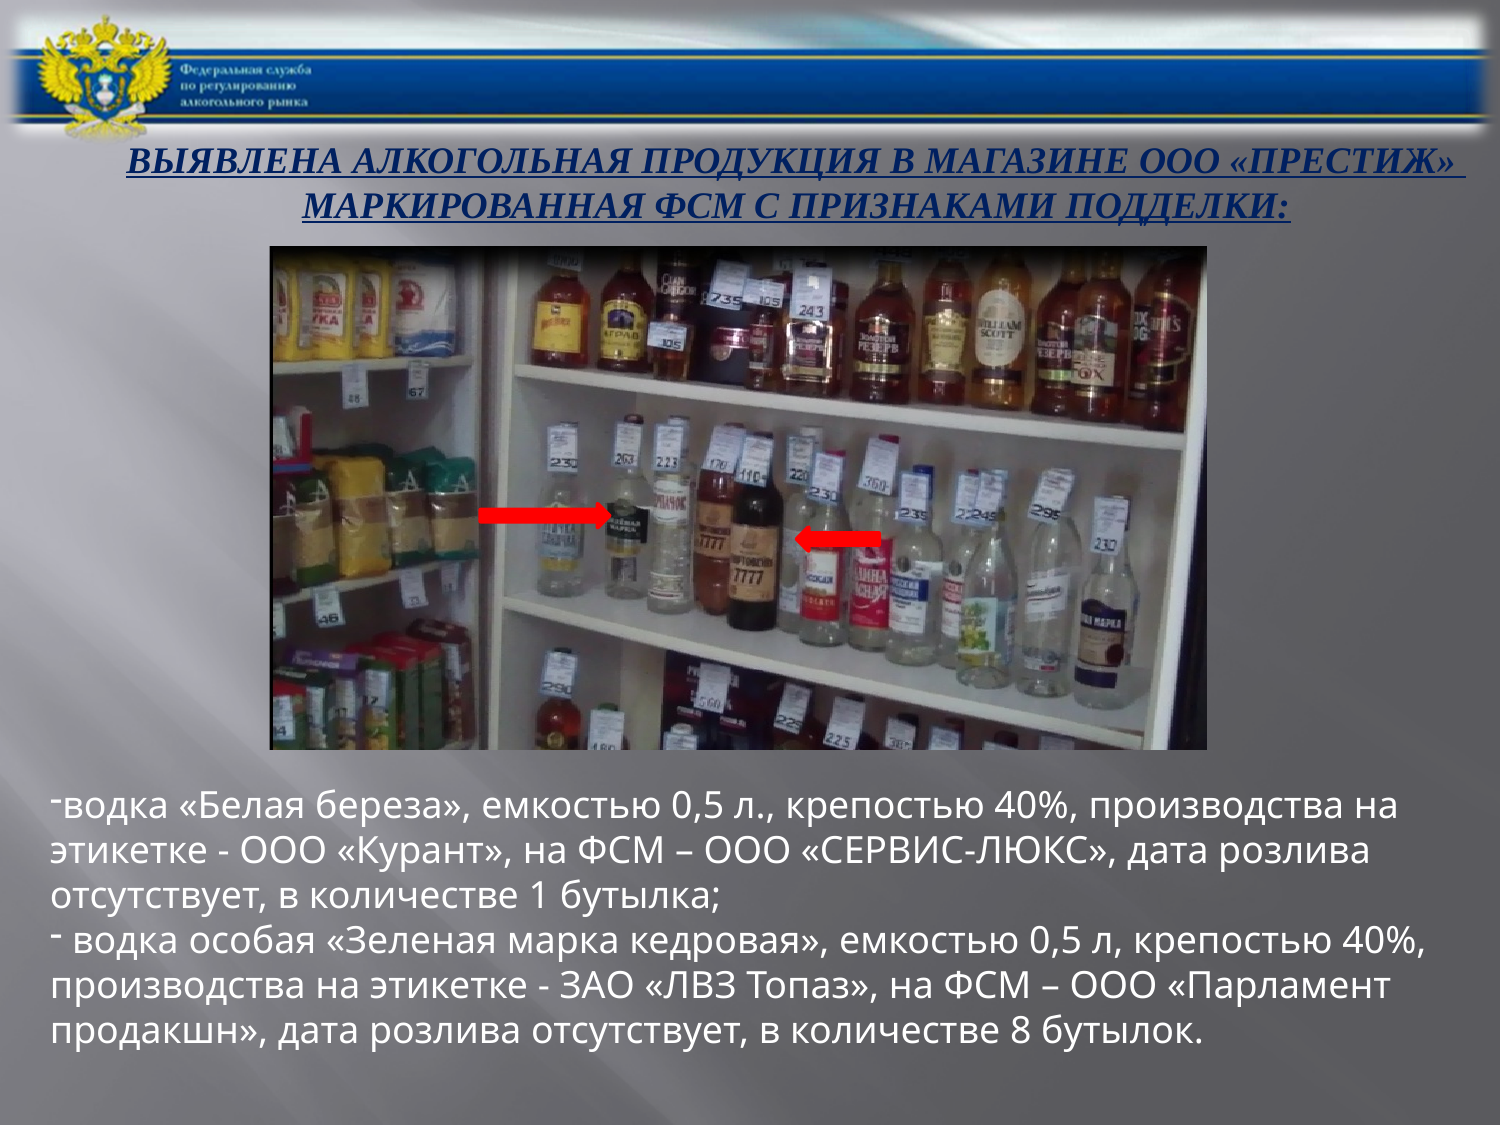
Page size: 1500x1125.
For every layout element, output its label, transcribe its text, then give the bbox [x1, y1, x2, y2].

text_box водка «Белая береза», емкостью 0,5 л., крепостью 40%, производства на этикетке - ООО «Курант», на ФСМ – ООО «СЕРВИС-ЛЮКС», дата розлива отсутствует, в количестве 1 бутылка; водка особая «Зеленая марка кедровая», емкостью 0,5 л, крепостью 40%, производства на этикетке - ЗАО «ЛВЗ Топаз», на ФСМ – ООО «Парламент продакшн», дата розлива отсутствует, в количестве 8 бутылок. [35, 773, 1465, 1104]
text_box Выявлена алкогольная продукция в магазине ООО «Престиж» МАРКИРОВАННАЯ ФСМ С ПРИЗНАКАМИ ПОДДЕЛКИ: [46, 194, 1500, 279]
picture [0, 0, 1500, 150]
picture [269, 245, 1208, 751]
